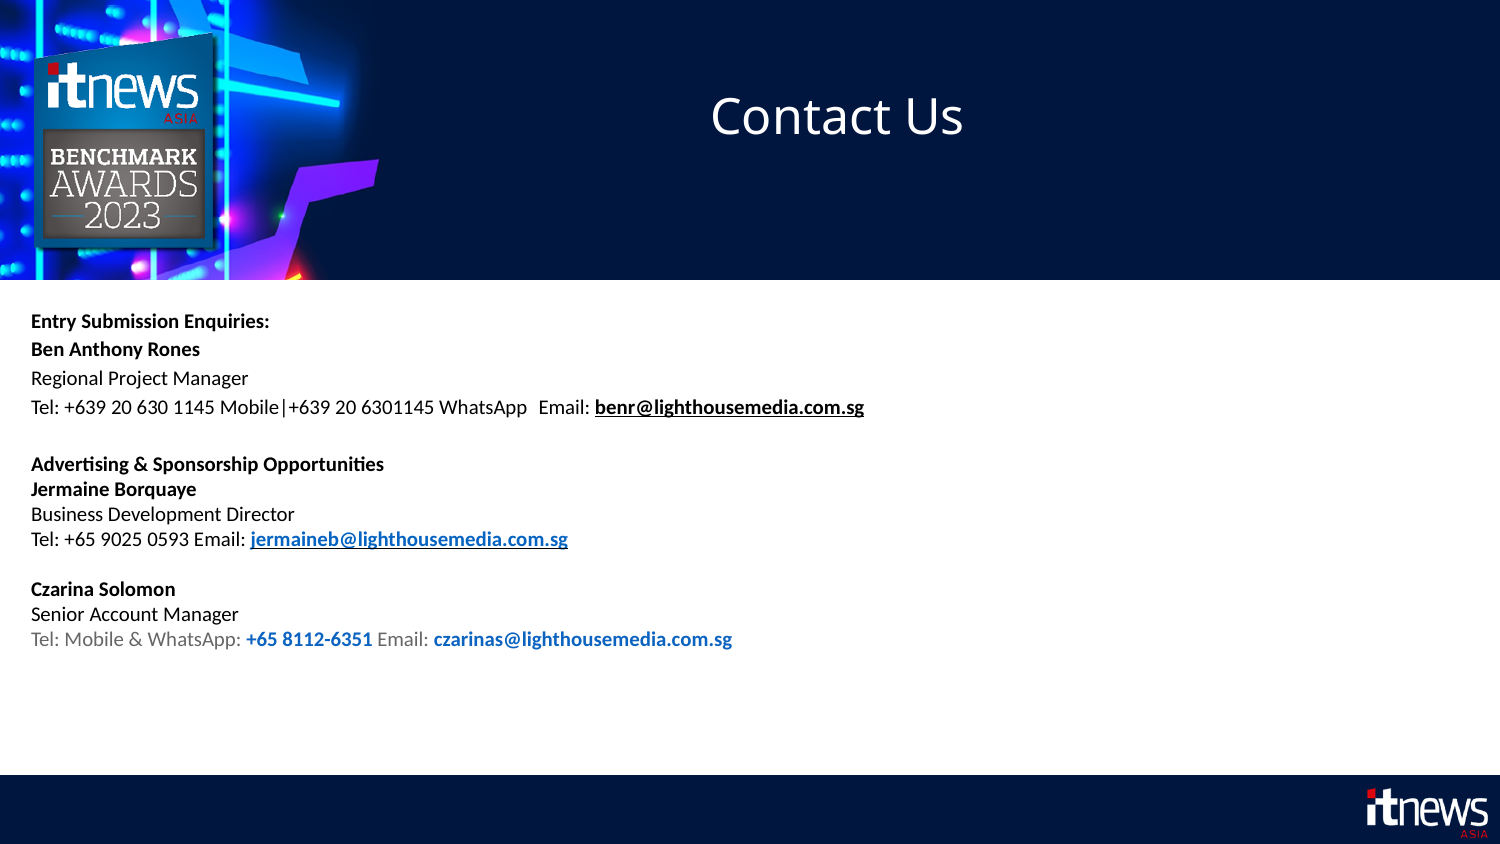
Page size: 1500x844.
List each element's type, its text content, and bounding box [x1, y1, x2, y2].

text_box Entry Submission Enquiries: Ben Anthony Rones Regional Project Manager Tel: +639 20 630 1145 Mobile|+639 20 6301145 WhatsApp Email: benr@lighthousemedia.com.sg Advertising & Sponsorship Opportunities Jermaine Borquaye Business Development Director Tel: +65 9025 0593 Email: jermaineb@lighthousemedia.com.sg Czarina Solomon Senior Account Manager Tel: Mobile & WhatsApp: +65 8112-6351 Email: czarinas@lighthousemedia.com.sg [16, 280, 1442, 775]
picture [0, 0, 1500, 280]
picture [0, 775, 1500, 844]
